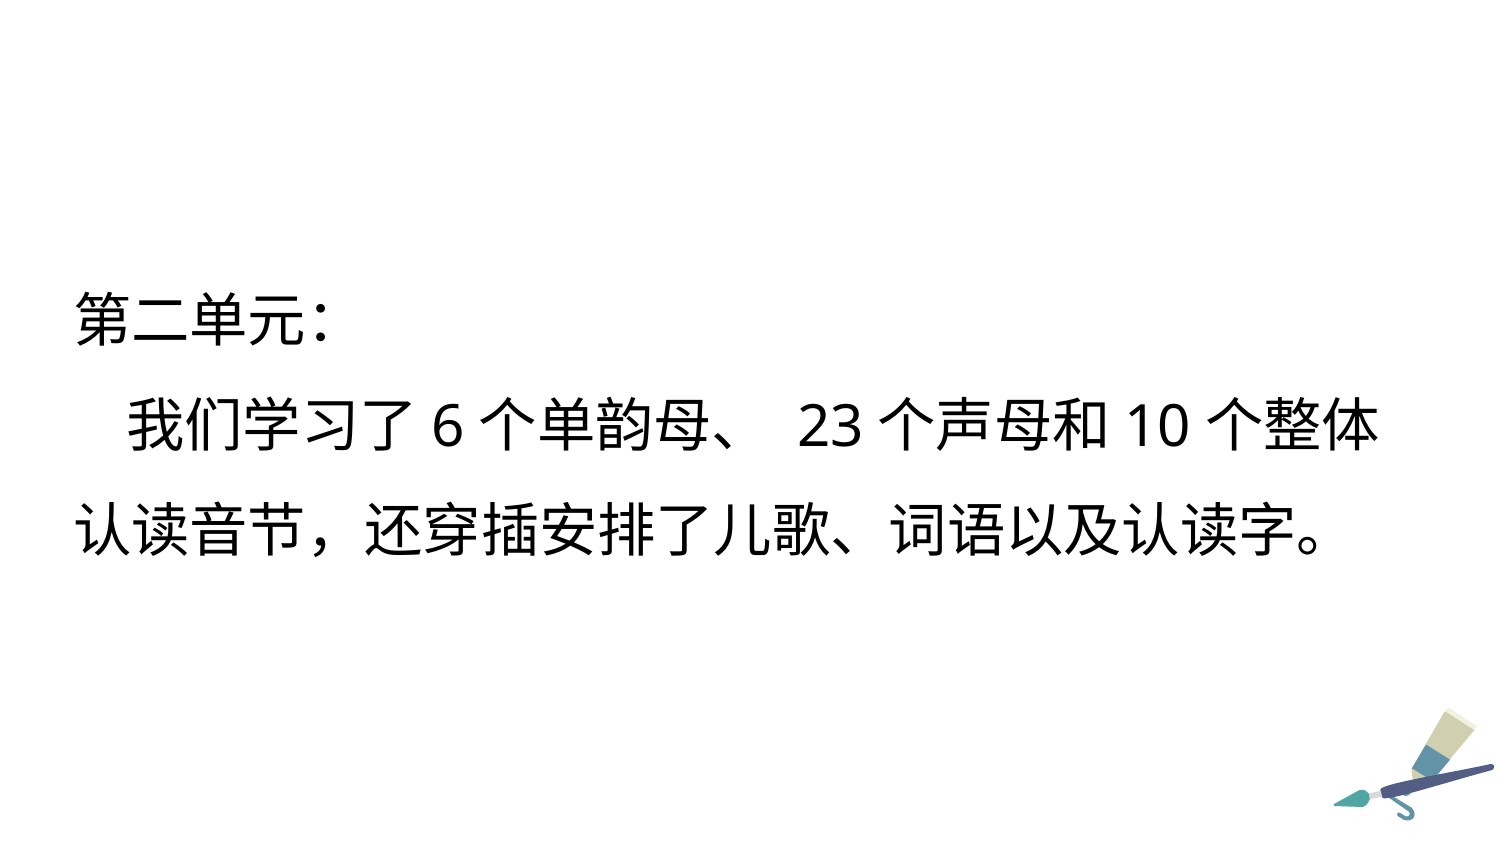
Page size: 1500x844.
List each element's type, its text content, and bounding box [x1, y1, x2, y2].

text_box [1358, 708, 1481, 844]
text_box 第二单元： 我们学习了6个单韵母、 23个声母和10个整体认读音节，还穿插安排了儿歌、词语以及认读字。 [62, 242, 1438, 569]
